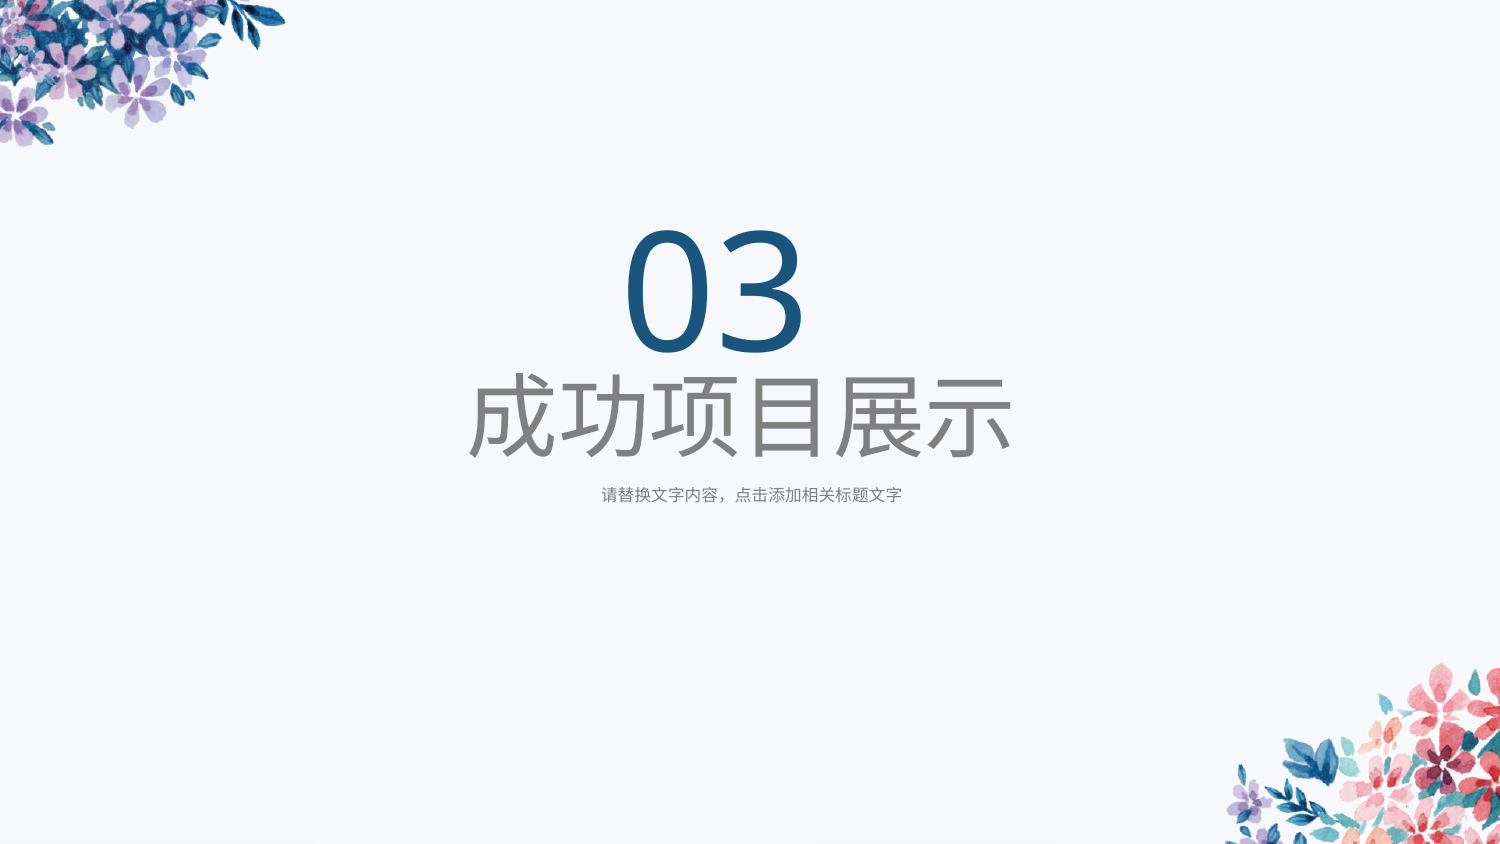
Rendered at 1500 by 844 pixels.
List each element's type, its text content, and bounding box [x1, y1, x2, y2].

text_box 03 [620, 184, 904, 385]
picture [0, 0, 350, 252]
text_box 请替换文字内容，点击添加相关标题文字 [601, 484, 1058, 505]
text_box 成功项目展示 [466, 358, 1152, 469]
picture [1104, 607, 1500, 844]
